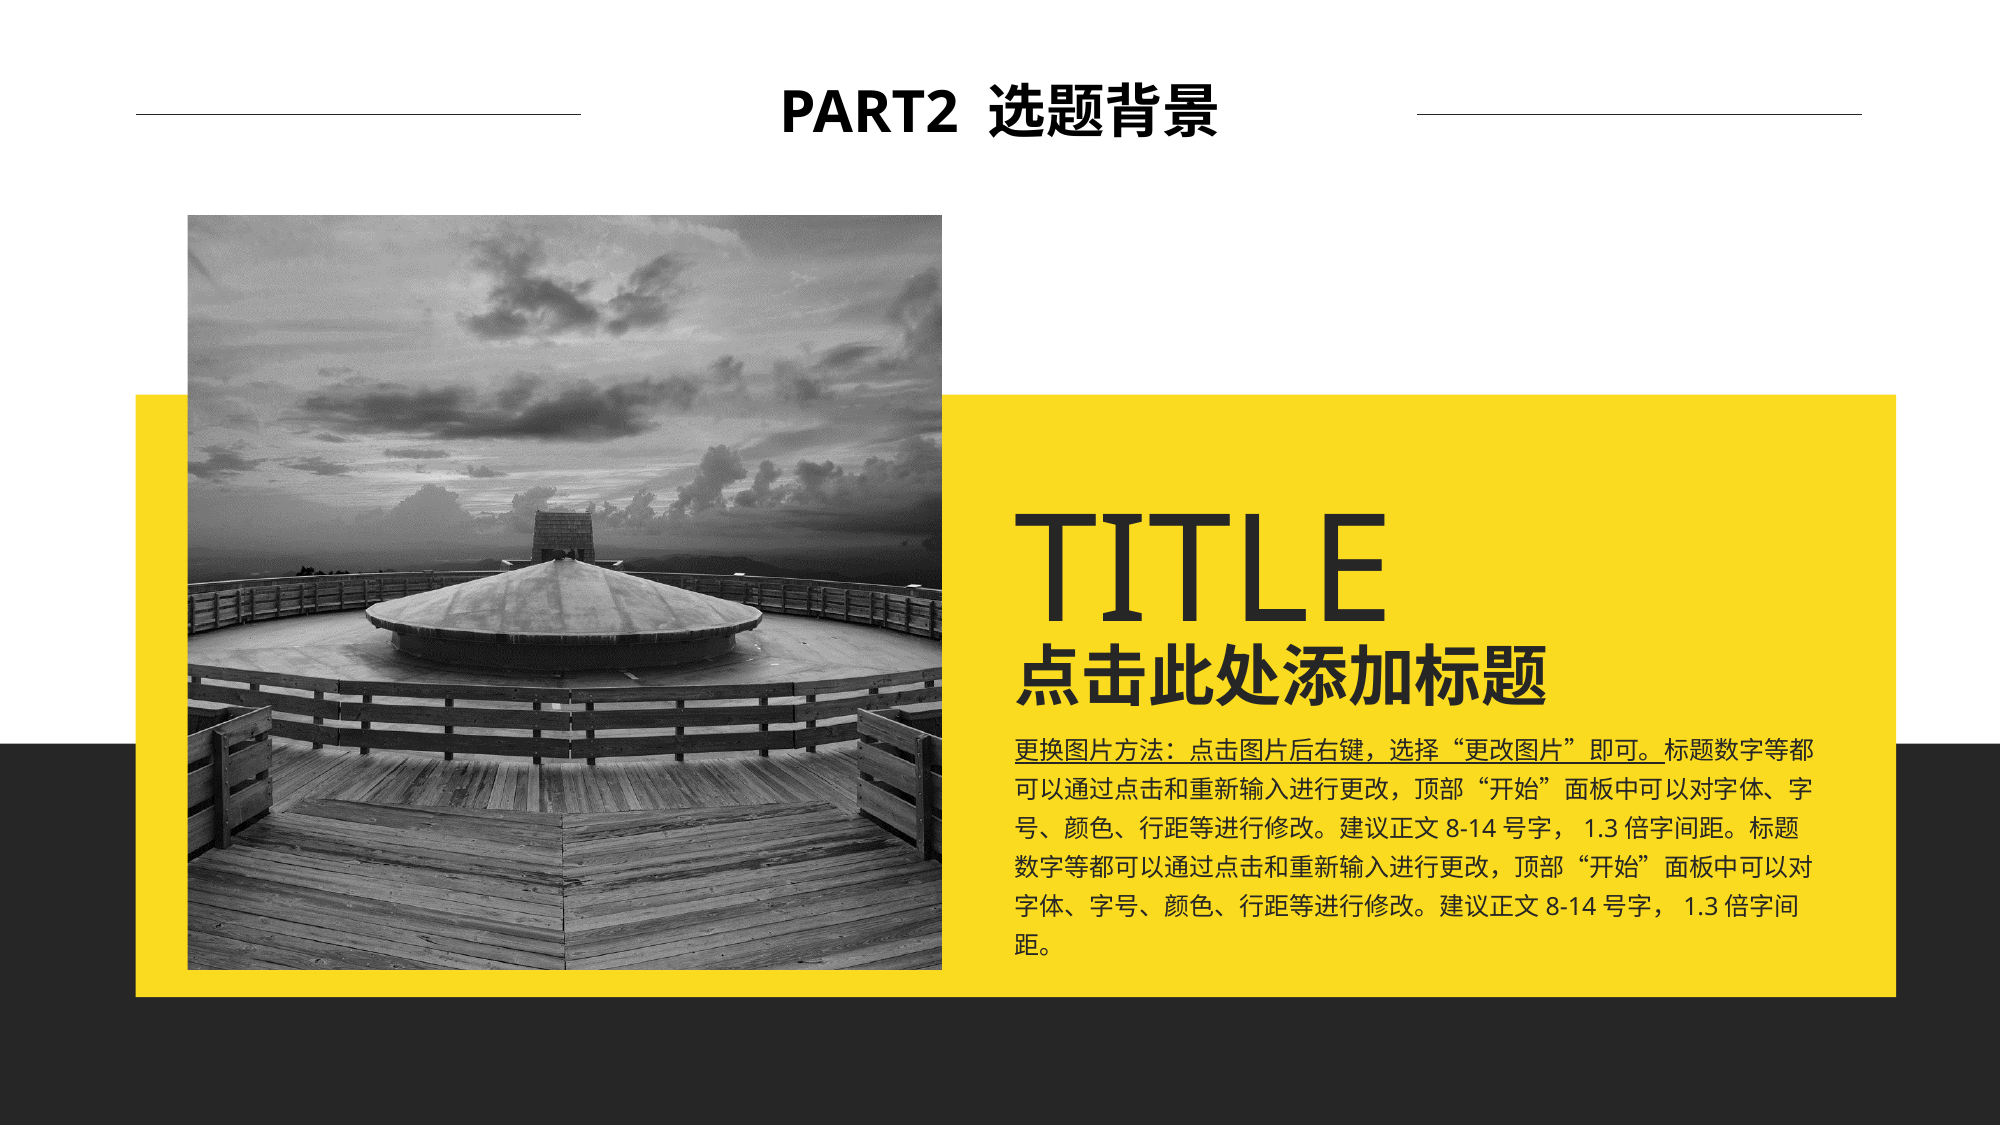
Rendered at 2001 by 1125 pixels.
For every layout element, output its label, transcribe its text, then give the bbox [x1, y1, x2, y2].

list PART2 选题背景 [629, 43, 1371, 185]
text_box TITLE [999, 463, 1571, 659]
text_box 更换图片方法：点击图片后右键，选择“更改图片”即可。标题数字等都可以通过点击和重新输入进行更改，顶部“开始”面板中可以对字体、字号、颜色、行距等进行修改。建议正文8-14号字，1.3倍字间距。标题数字等都可以通过点击和重新输入进行更改，顶部“开始”面板中可以对字体、字号、颜色、行距等进行修改。建议正文8-14号字，1.3倍字间距。 [999, 718, 1834, 967]
picture [187, 215, 942, 970]
text_box [135, 394, 1897, 998]
text_box 点击此处添加标题 [999, 659, 1571, 718]
